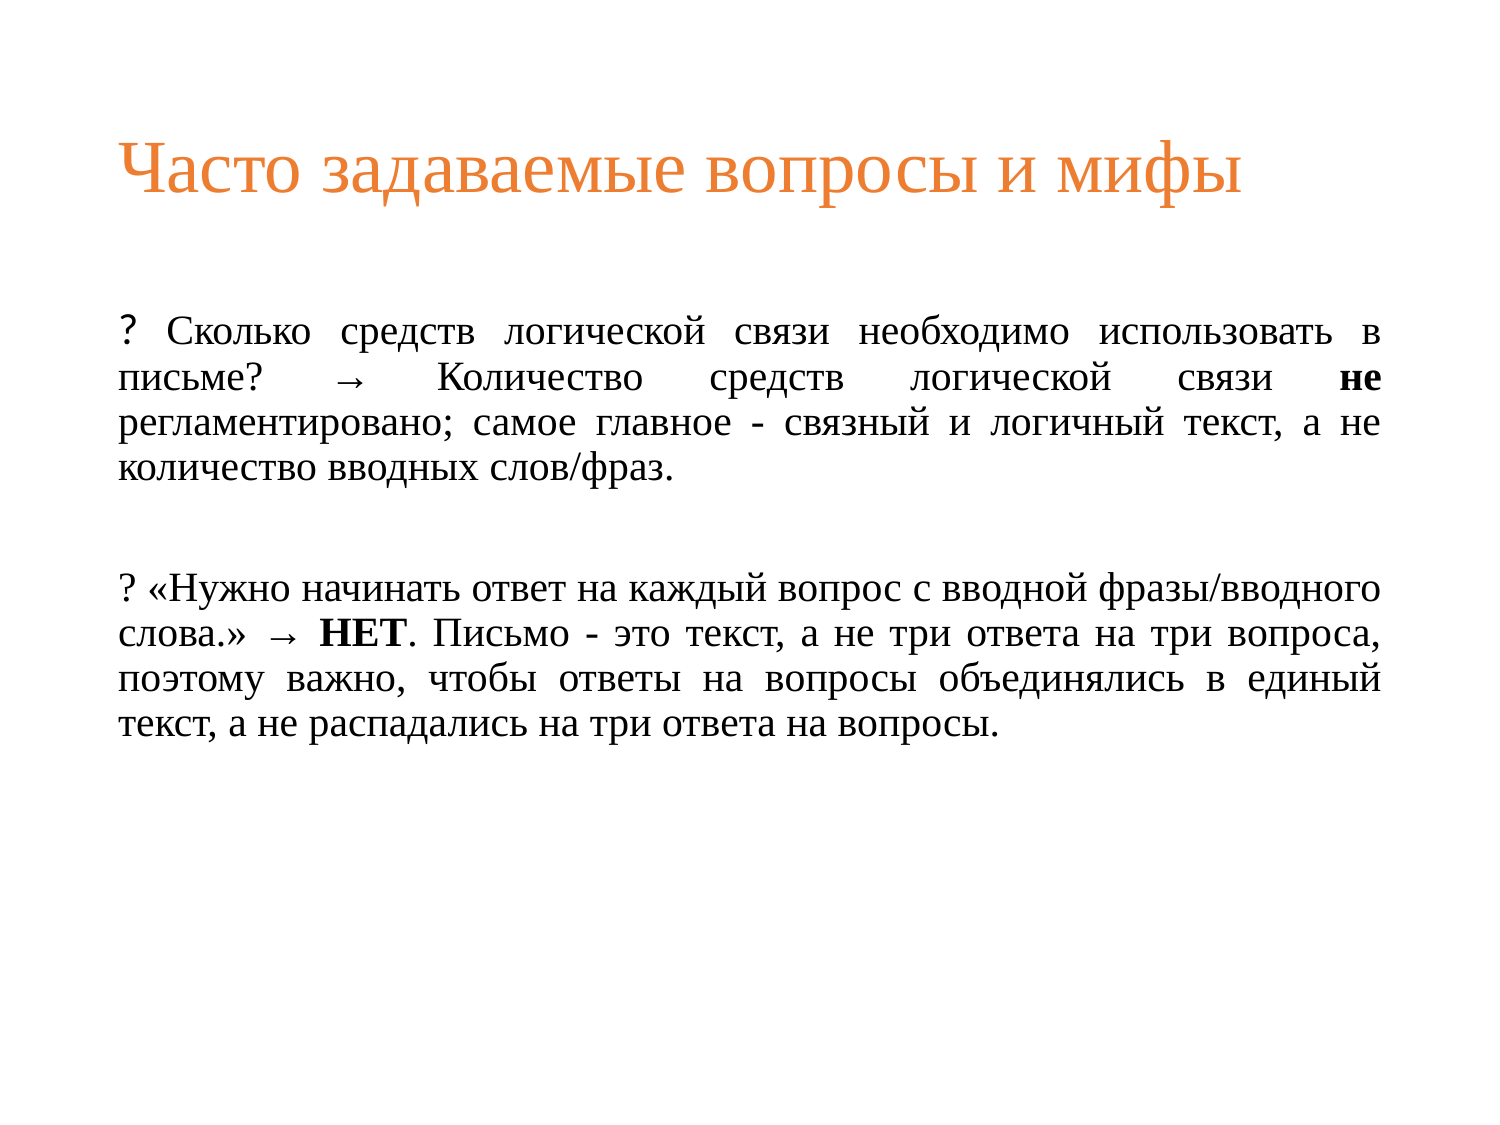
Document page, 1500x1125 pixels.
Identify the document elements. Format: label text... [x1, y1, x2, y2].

list ? Сколько средств логической связи необходимо использовать в письме? → Количество средств логической связи не регламентировано; самое главное - связный и логичный текст, а не количество вводных слов/фраз. ? «Нужно начинать ответ на каждый вопрос с вводной фразы/вводного слова.» → НЕТ. Письмо - это текст, а не три ответа на три вопроса, поэтому важно, чтобы ответы на вопросы объединялись в единый текст, а не распадались на три ответа на вопросы. [103, 299, 1397, 1014]
title Часто задаваемые вопросы и мифы [103, 59, 1397, 278]
